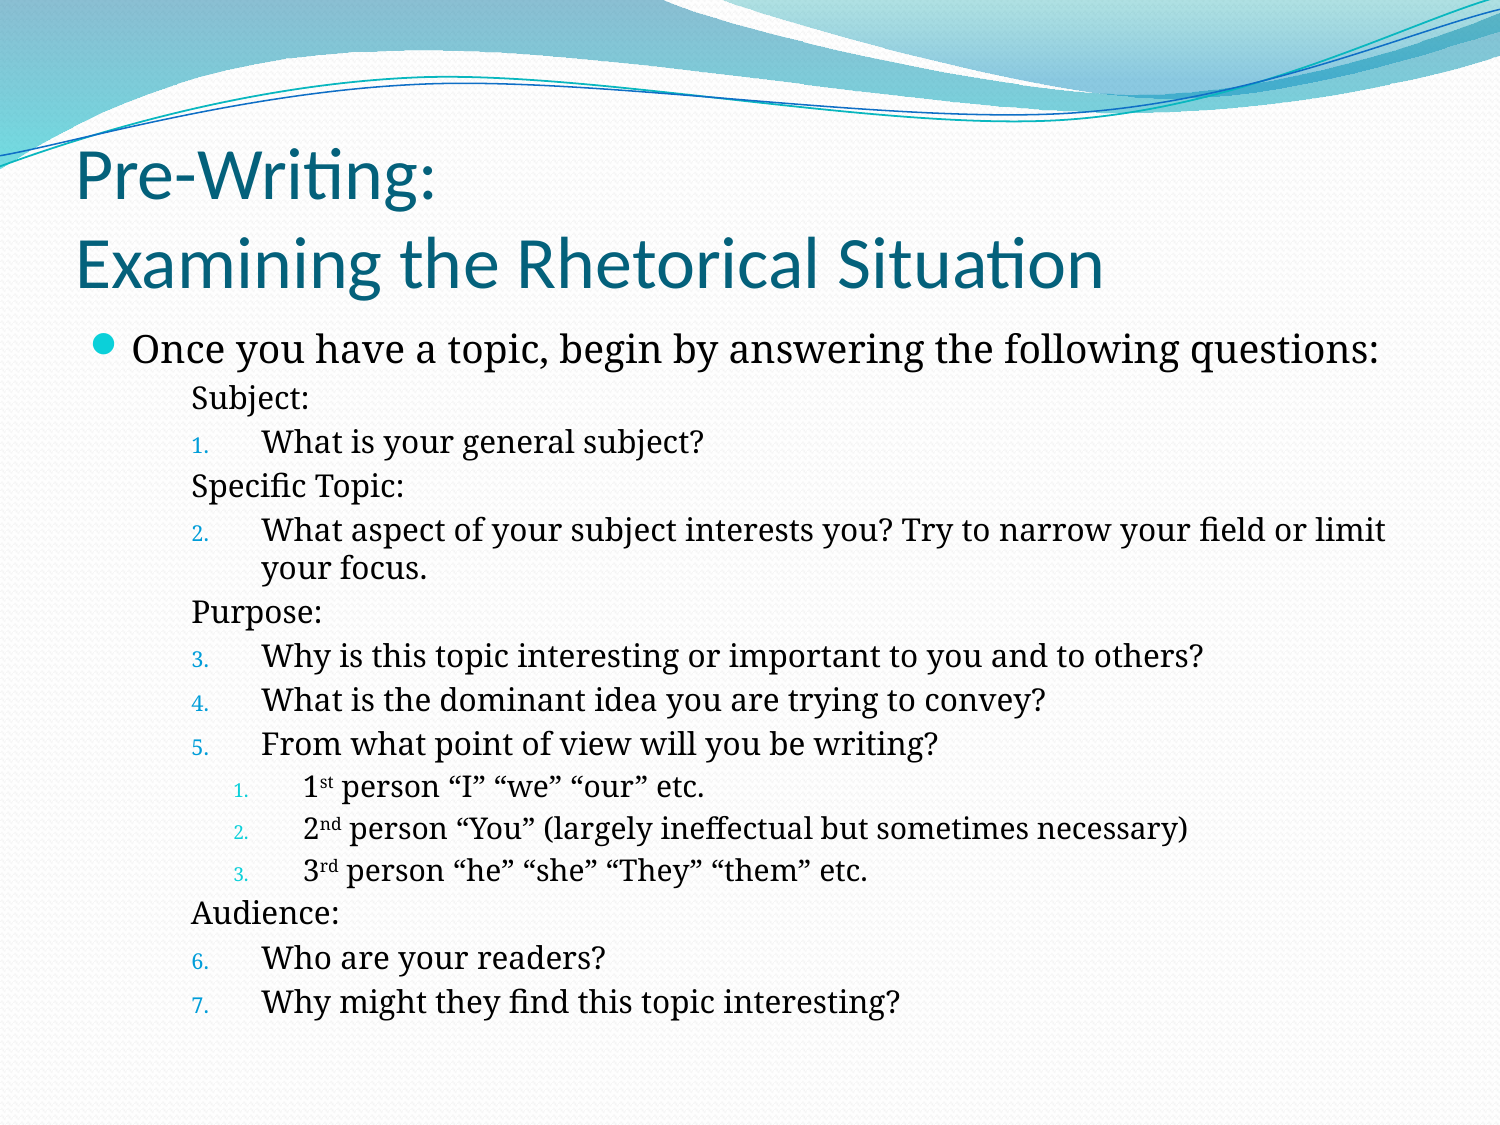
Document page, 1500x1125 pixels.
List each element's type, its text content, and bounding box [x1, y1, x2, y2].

list Once you have a topic, begin by answering the following questions: Subject: What is your general subject? Specific Topic: What aspect of your subject interests you? Try to narrow your field or limit your focus. Purpose: Why is this topic interesting or important to you and to others? What is the dominant idea you are trying to convey? From what point of view will you be writing? 1st person “I” “we” “our” etc. 2nd person “You” (largely ineffectual but sometimes necessary) 3rd person “he” “she” “They” “them” etc. Audience: Who are your readers? Why might they find this topic interesting? [75, 317, 1425, 1038]
title Pre-Writing: Examining the Rhetorical Situation [75, 115, 1425, 303]
